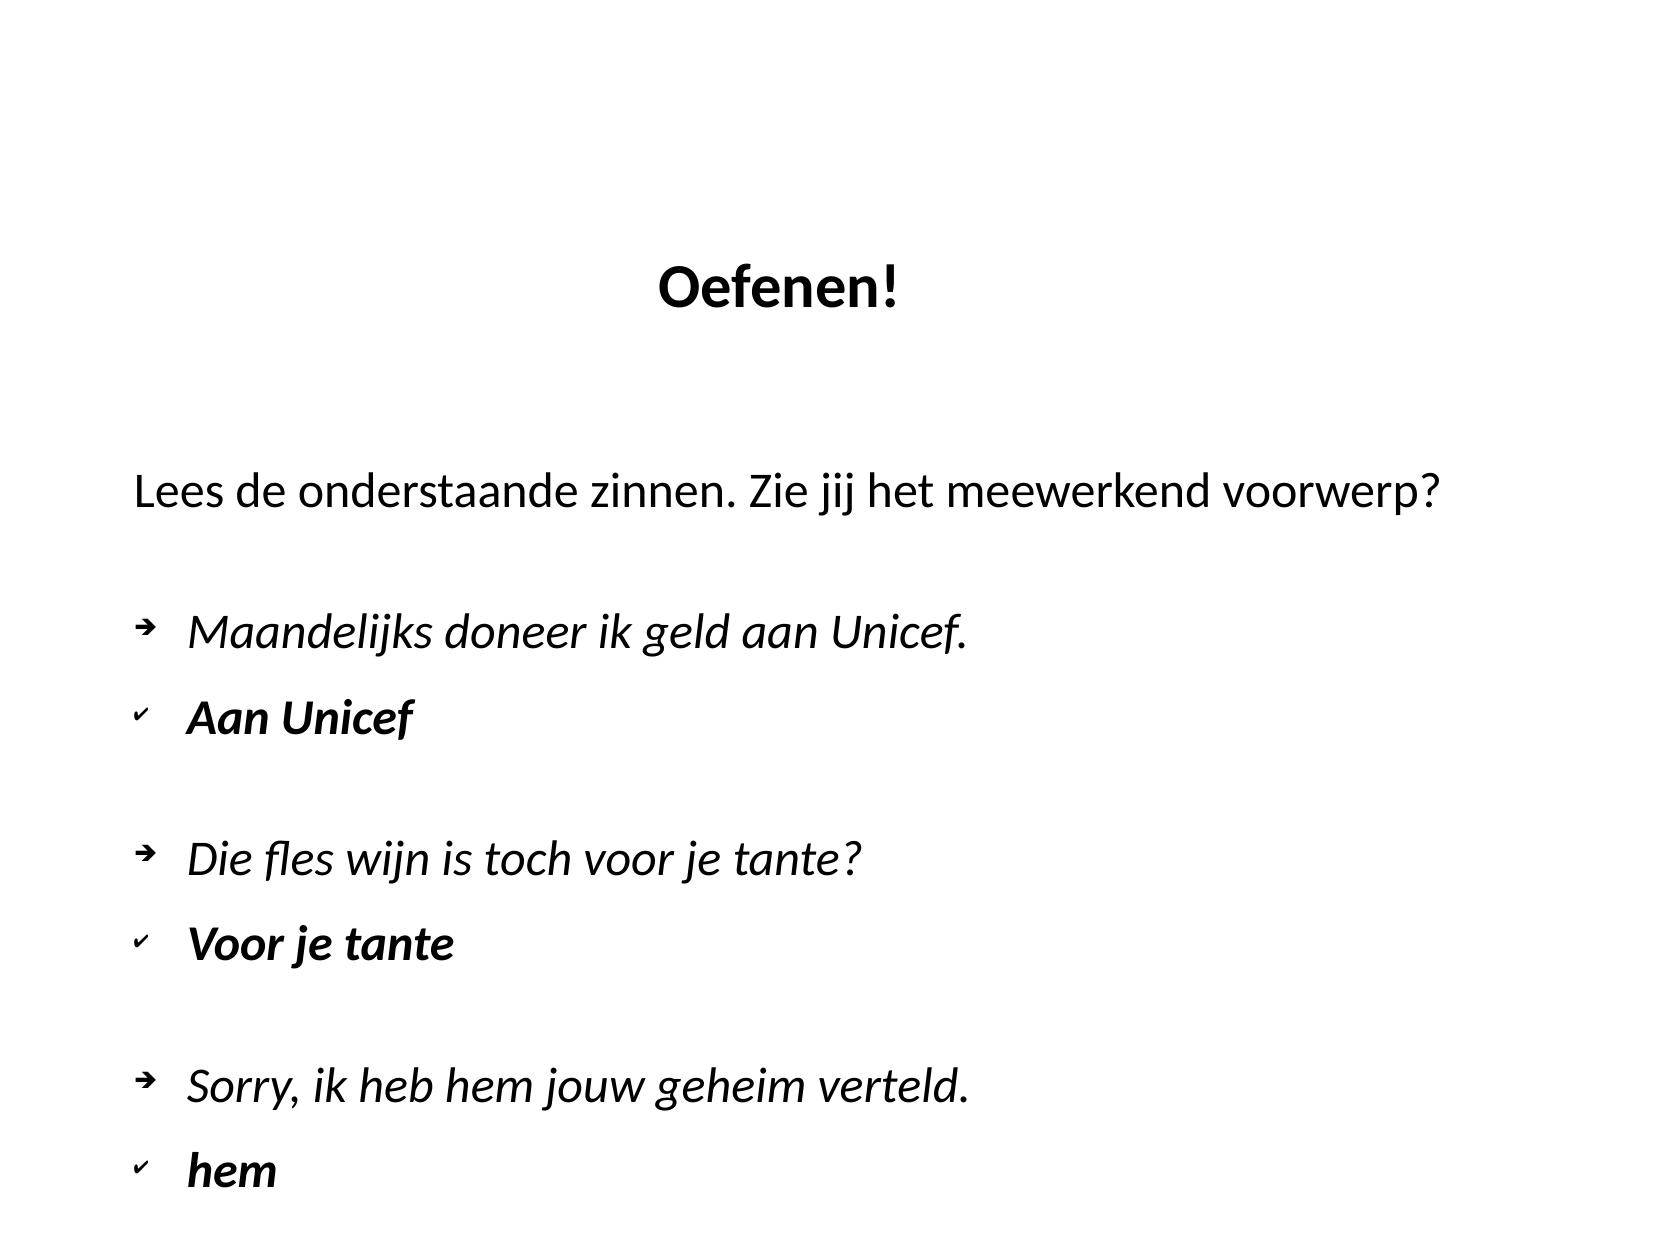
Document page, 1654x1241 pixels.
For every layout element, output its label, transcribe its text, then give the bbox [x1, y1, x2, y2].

title Oefenen! [35, 183, 1524, 391]
list Lees de onderstaande zinnen. Zie jij het meewerkend voorwerp? Maandelijks doneer ik geld aan Unicef. Aan Unicef Die fles wijn is toch voor je tante? Voor je tante Sorry, ik heb hem jouw geheim verteld. hem [116, 312, 1571, 1185]
